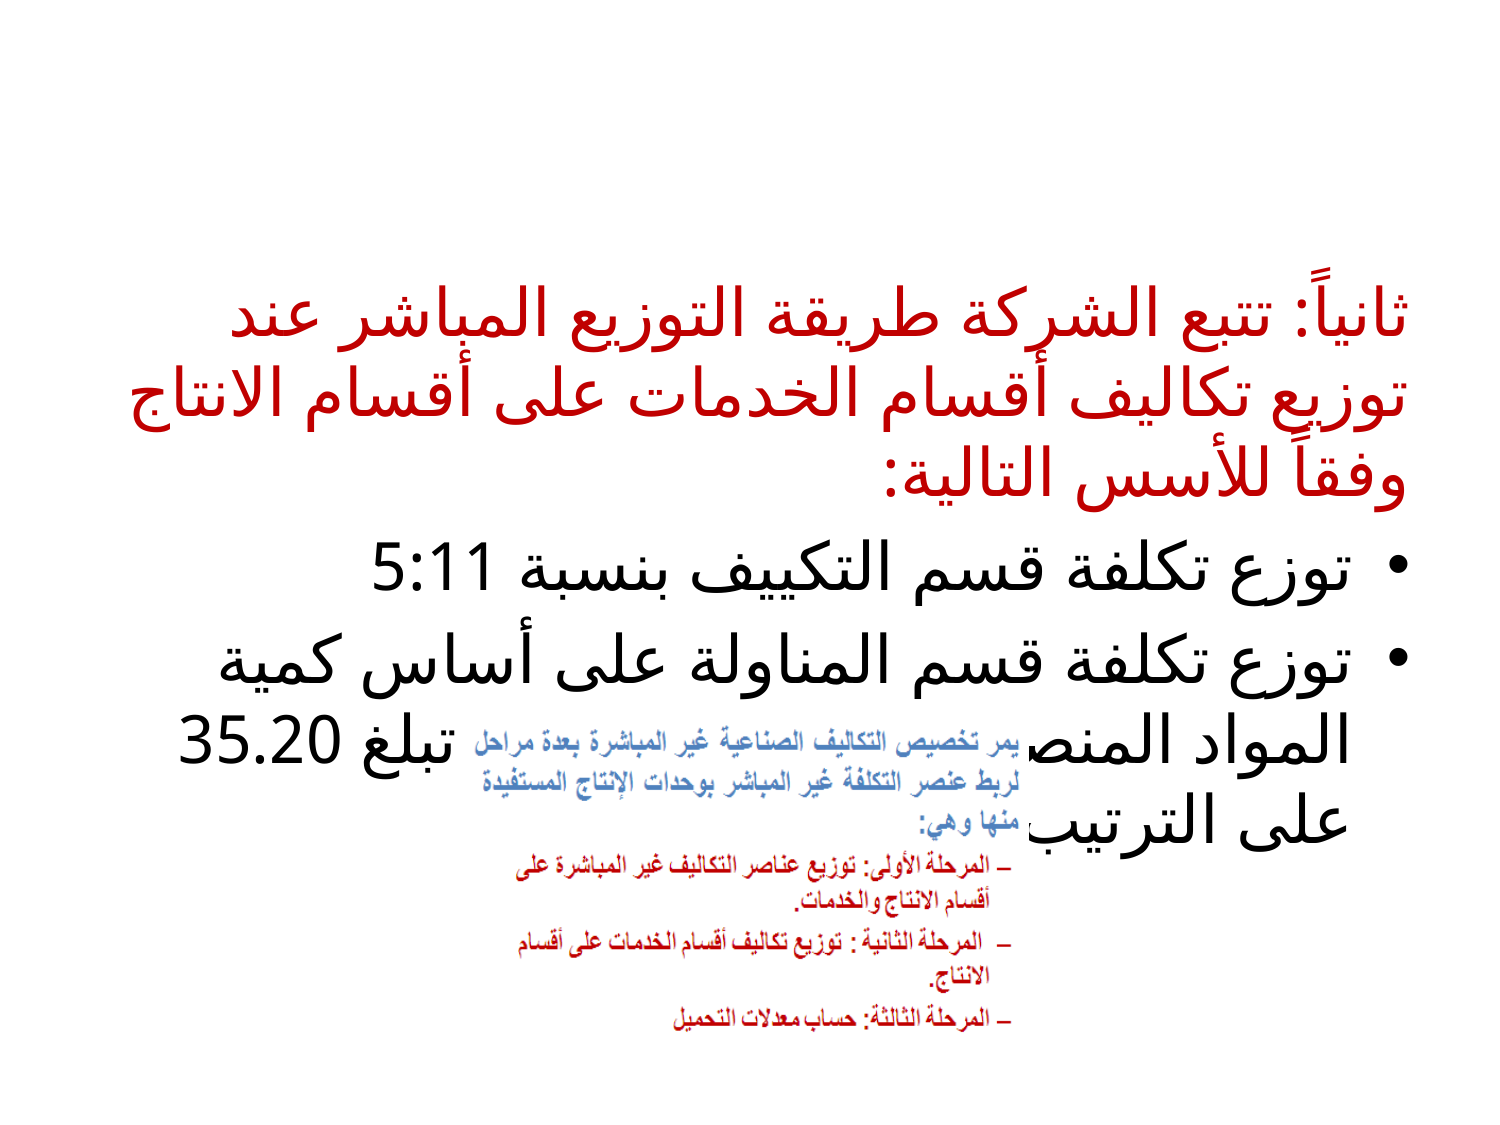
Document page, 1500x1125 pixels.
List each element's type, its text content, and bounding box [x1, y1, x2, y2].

picture [470, 703, 1030, 1125]
list ثانياً: تتبع الشركة طريقة التوزيع المباشر عند توزيع تكاليف أقسام الخدمات على أقسام الانتاج وفقاً للأسس التالية: توزع تكلفة قسم التكييف بنسبة 5:11 توزع تكلفة قسم المناولة على أساس كمية المواد المنصرفة لكل قسم والتي تبلغ 35.20 على الترتيب [75, 262, 1425, 1005]
